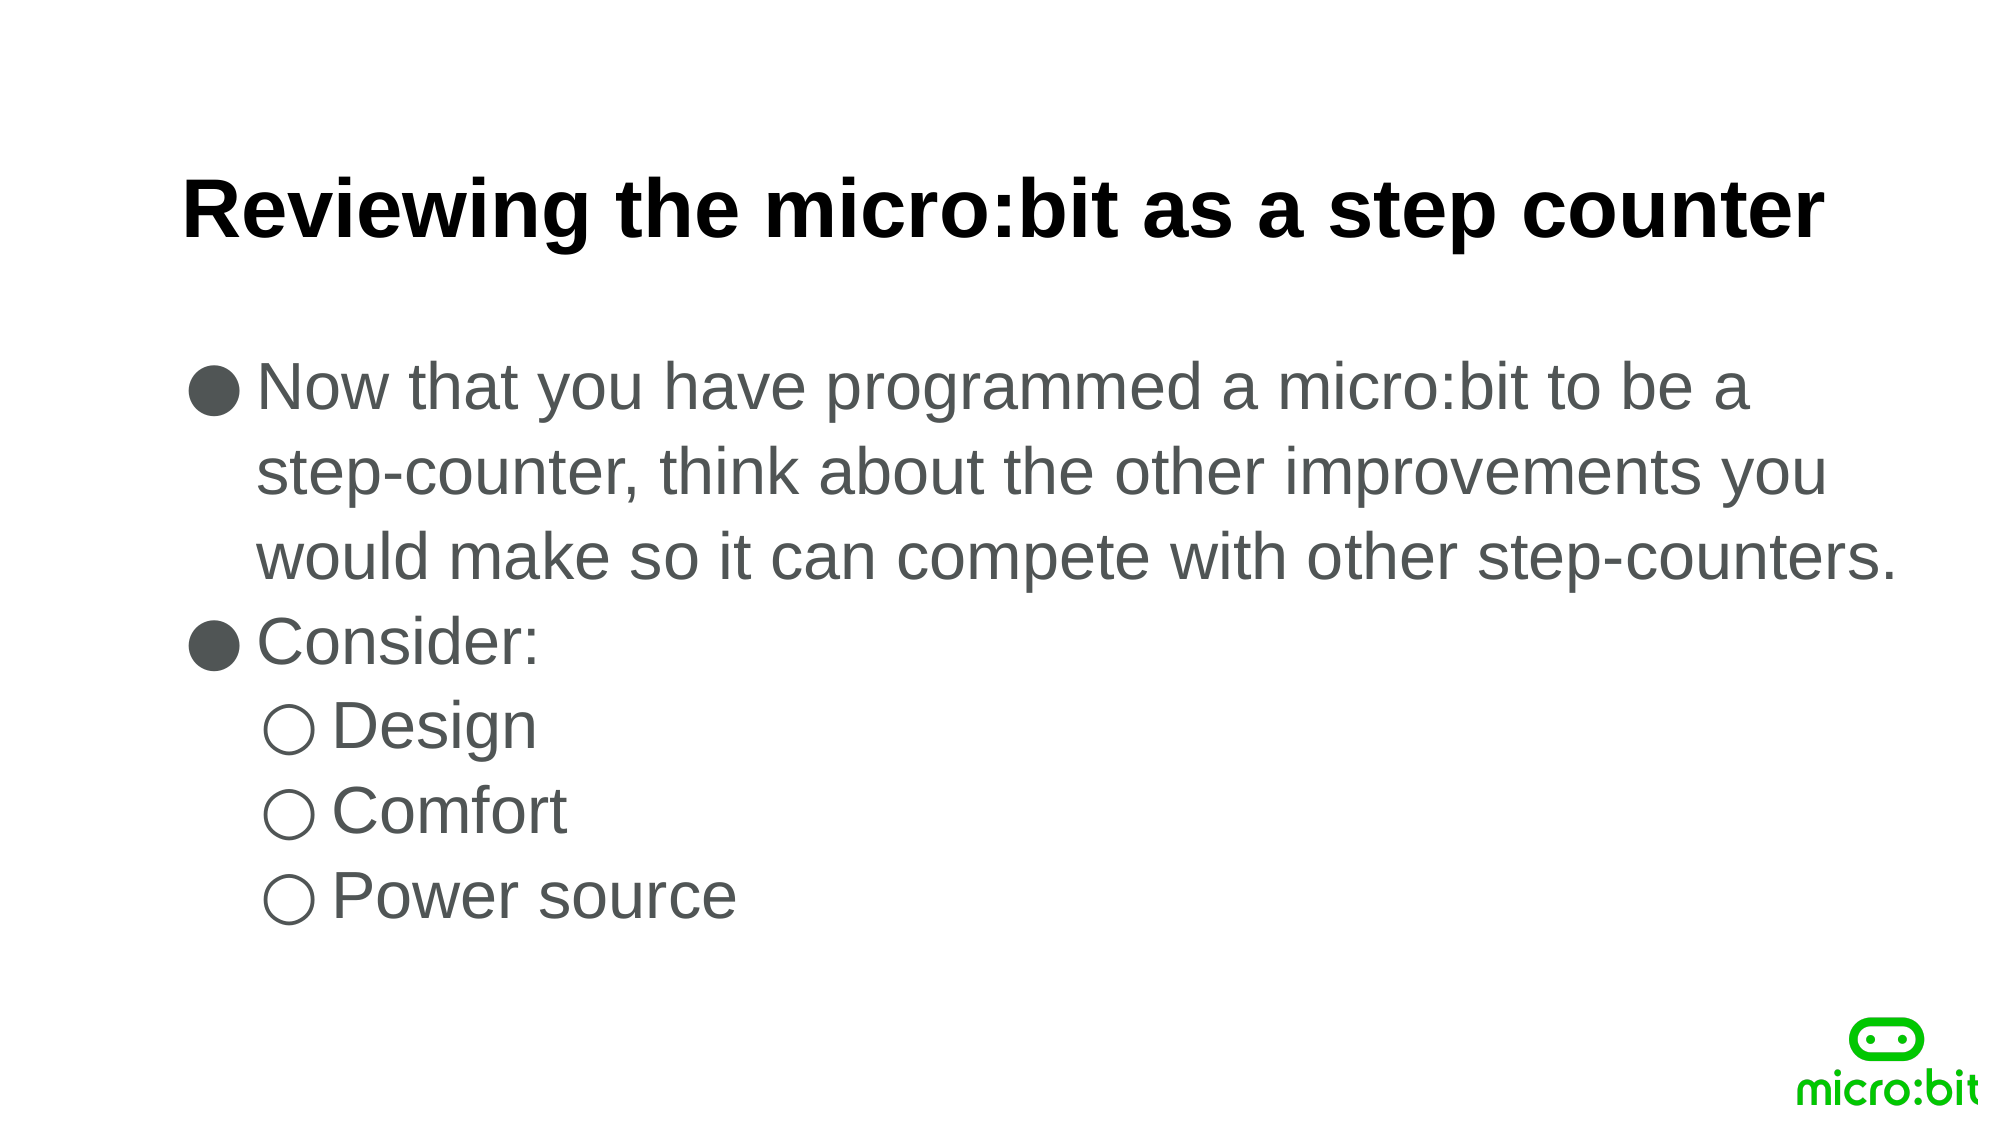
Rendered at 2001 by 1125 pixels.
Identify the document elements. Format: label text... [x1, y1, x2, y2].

picture [1797, 1017, 1978, 1106]
text_box Reviewing the micro:bit as a step counter Now that you have programmed a micro:bit to be a step-counter, think about the other improvements you would make so it can compete with other step-counters. Consider: Design Comfort Power source [166, 60, 1918, 884]
